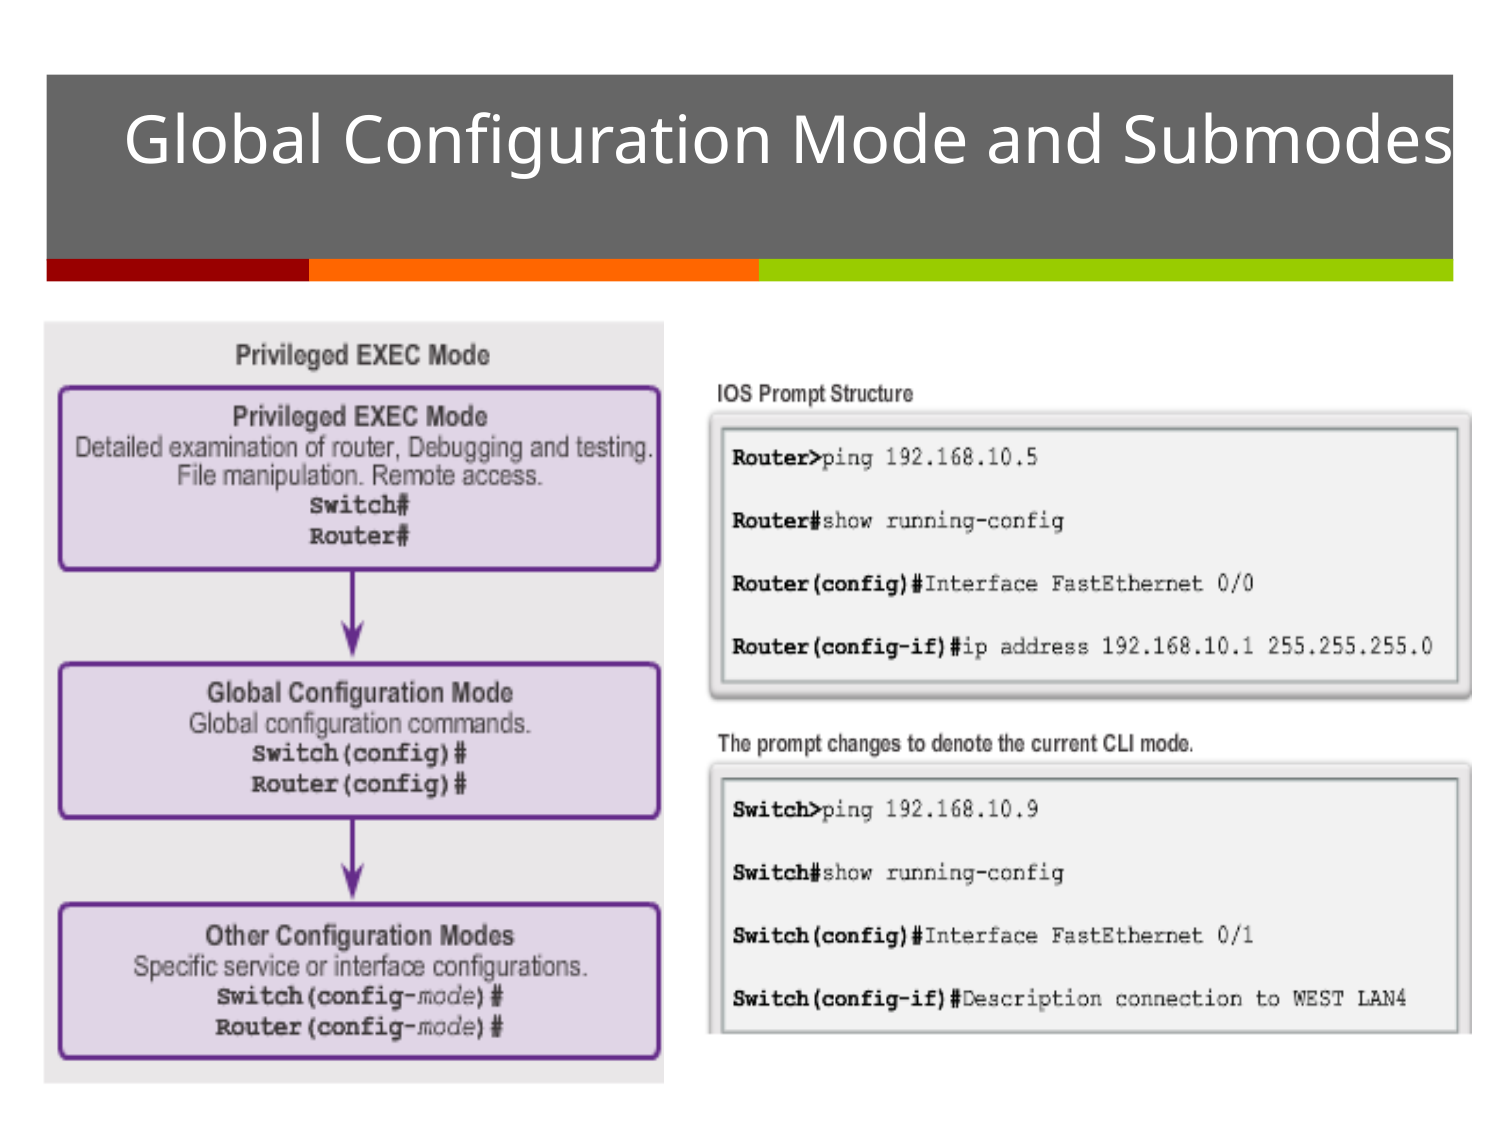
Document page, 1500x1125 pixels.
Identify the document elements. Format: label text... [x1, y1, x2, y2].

picture [699, 347, 1473, 1079]
picture [25, 298, 665, 1125]
title Global Configuration Mode and Submodes [26, 68, 1471, 206]
